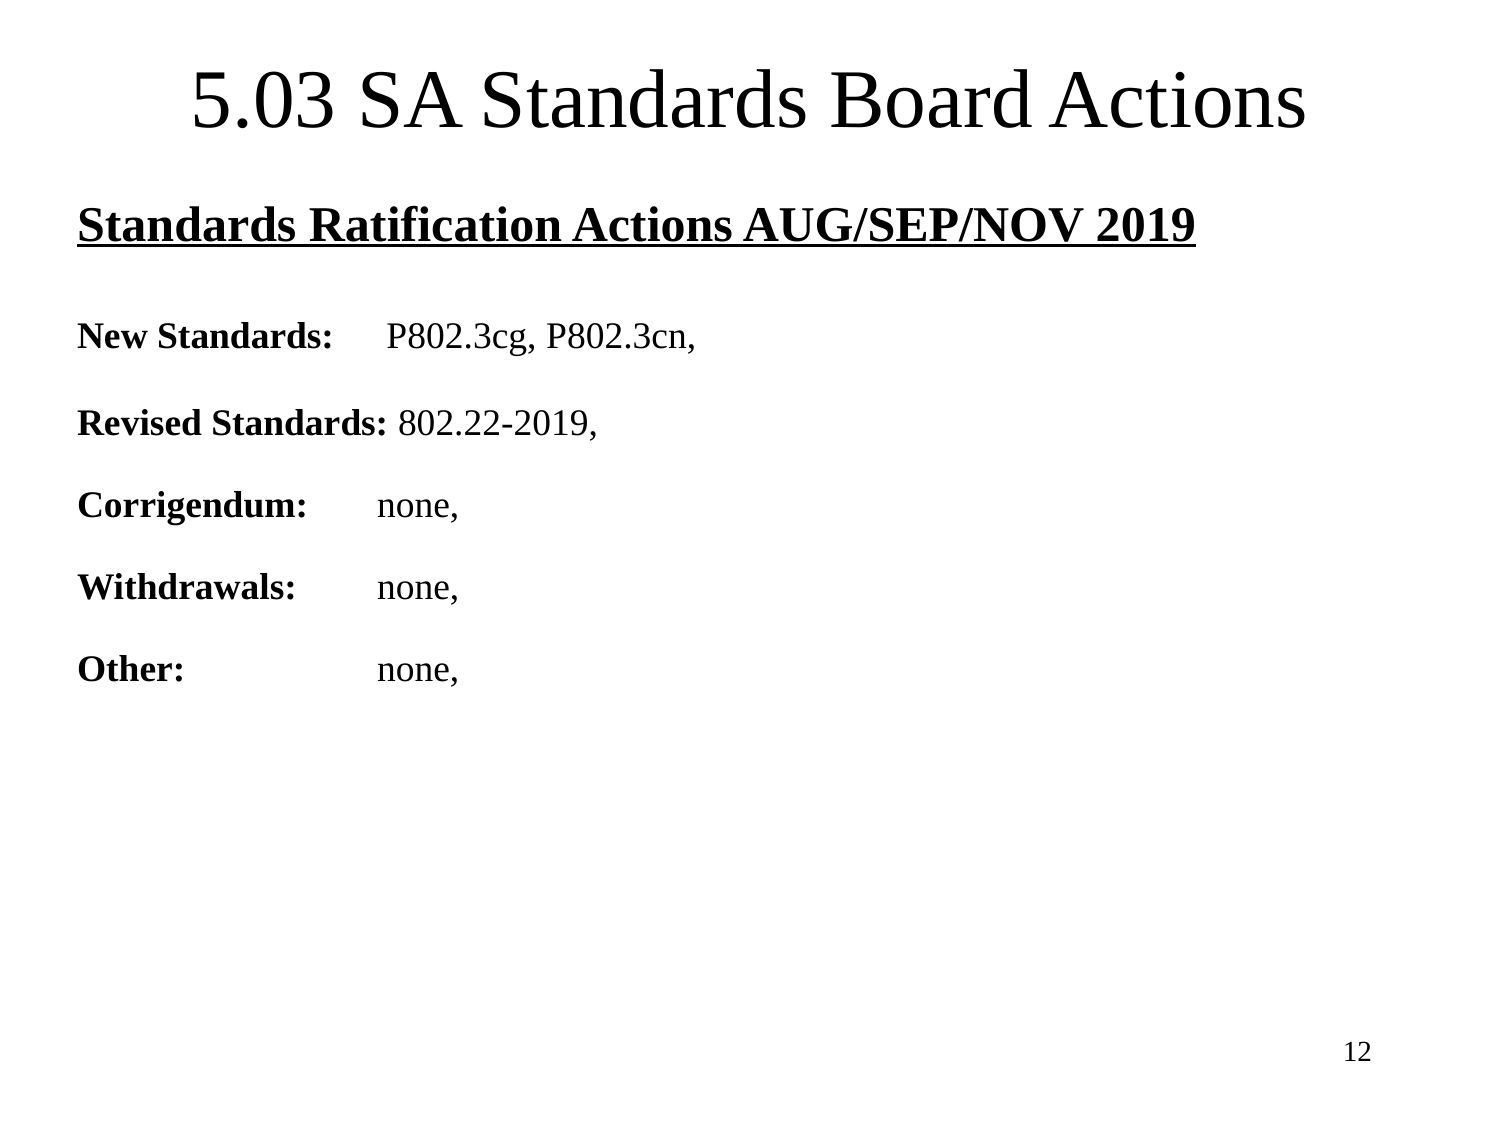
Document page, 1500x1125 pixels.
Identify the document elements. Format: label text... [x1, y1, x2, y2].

title 5.03 SA Standards Board Actions [0, 0, 1500, 188]
text_box Standards Ratification Actions AUG/SEP/NOV 2019 New Standards: P802.3cg, P802.3cn, Revised Standards: 802.22-2019, Corrigendum: none, Withdrawals: none, Other: none, [62, 188, 1475, 737]
slide_number 12 [1074, 1024, 1388, 1101]
